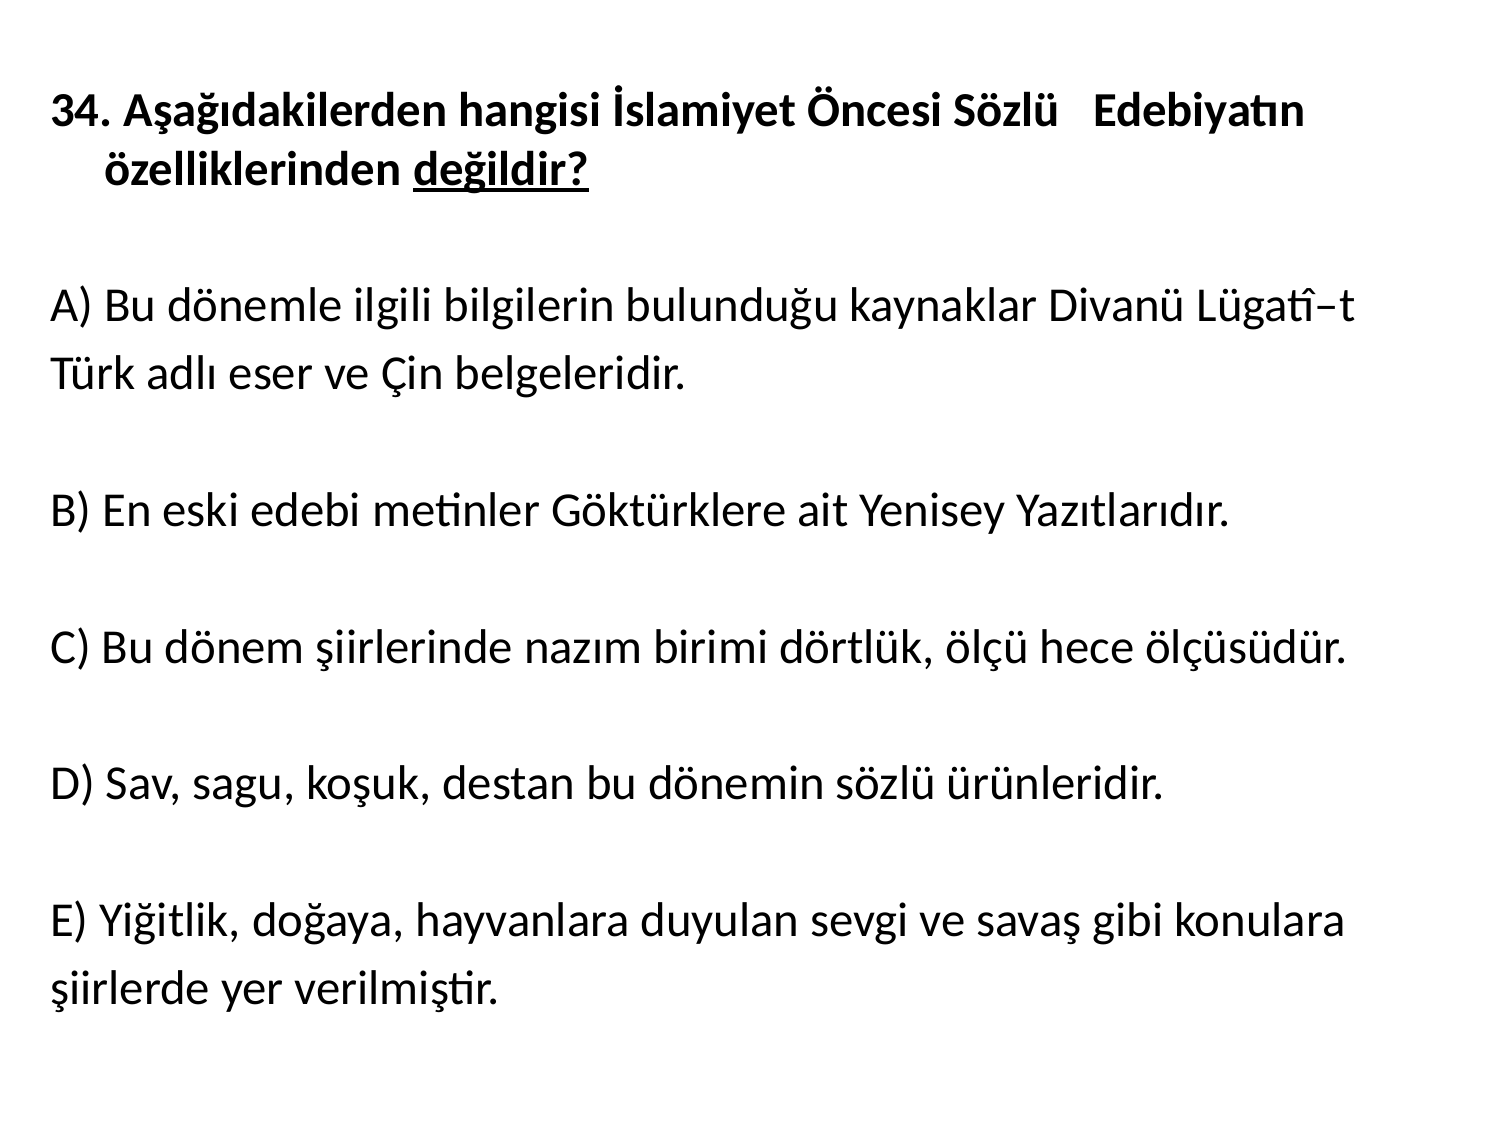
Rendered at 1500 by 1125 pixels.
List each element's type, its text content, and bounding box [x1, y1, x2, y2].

list 34. Aşağıdakilerden hangisi İslamiyet Öncesi Sözlü Edebiyatın özelliklerinden değildir? A) Bu dönemle ilgili bilgilerin bulunduğu kaynaklar Divanü Lügatî–t Türk adlı eser ve Çin belgeleridir. B) En eski edebi metinler Göktürklere ait Yenisey Yazıtlarıdır. C) Bu dönem şiirlerinde nazım birimi dörtlük, ölçü hece ölçüsüdür. D) Sav, sagu, koşuk, destan bu dönemin sözlü ürünleridir. E) Yiğitlik, doğaya, hayvanlara duyulan sevgi ve savaş gibi konulara şiirlerde yer verilmiştir. [35, 70, 1454, 1032]
